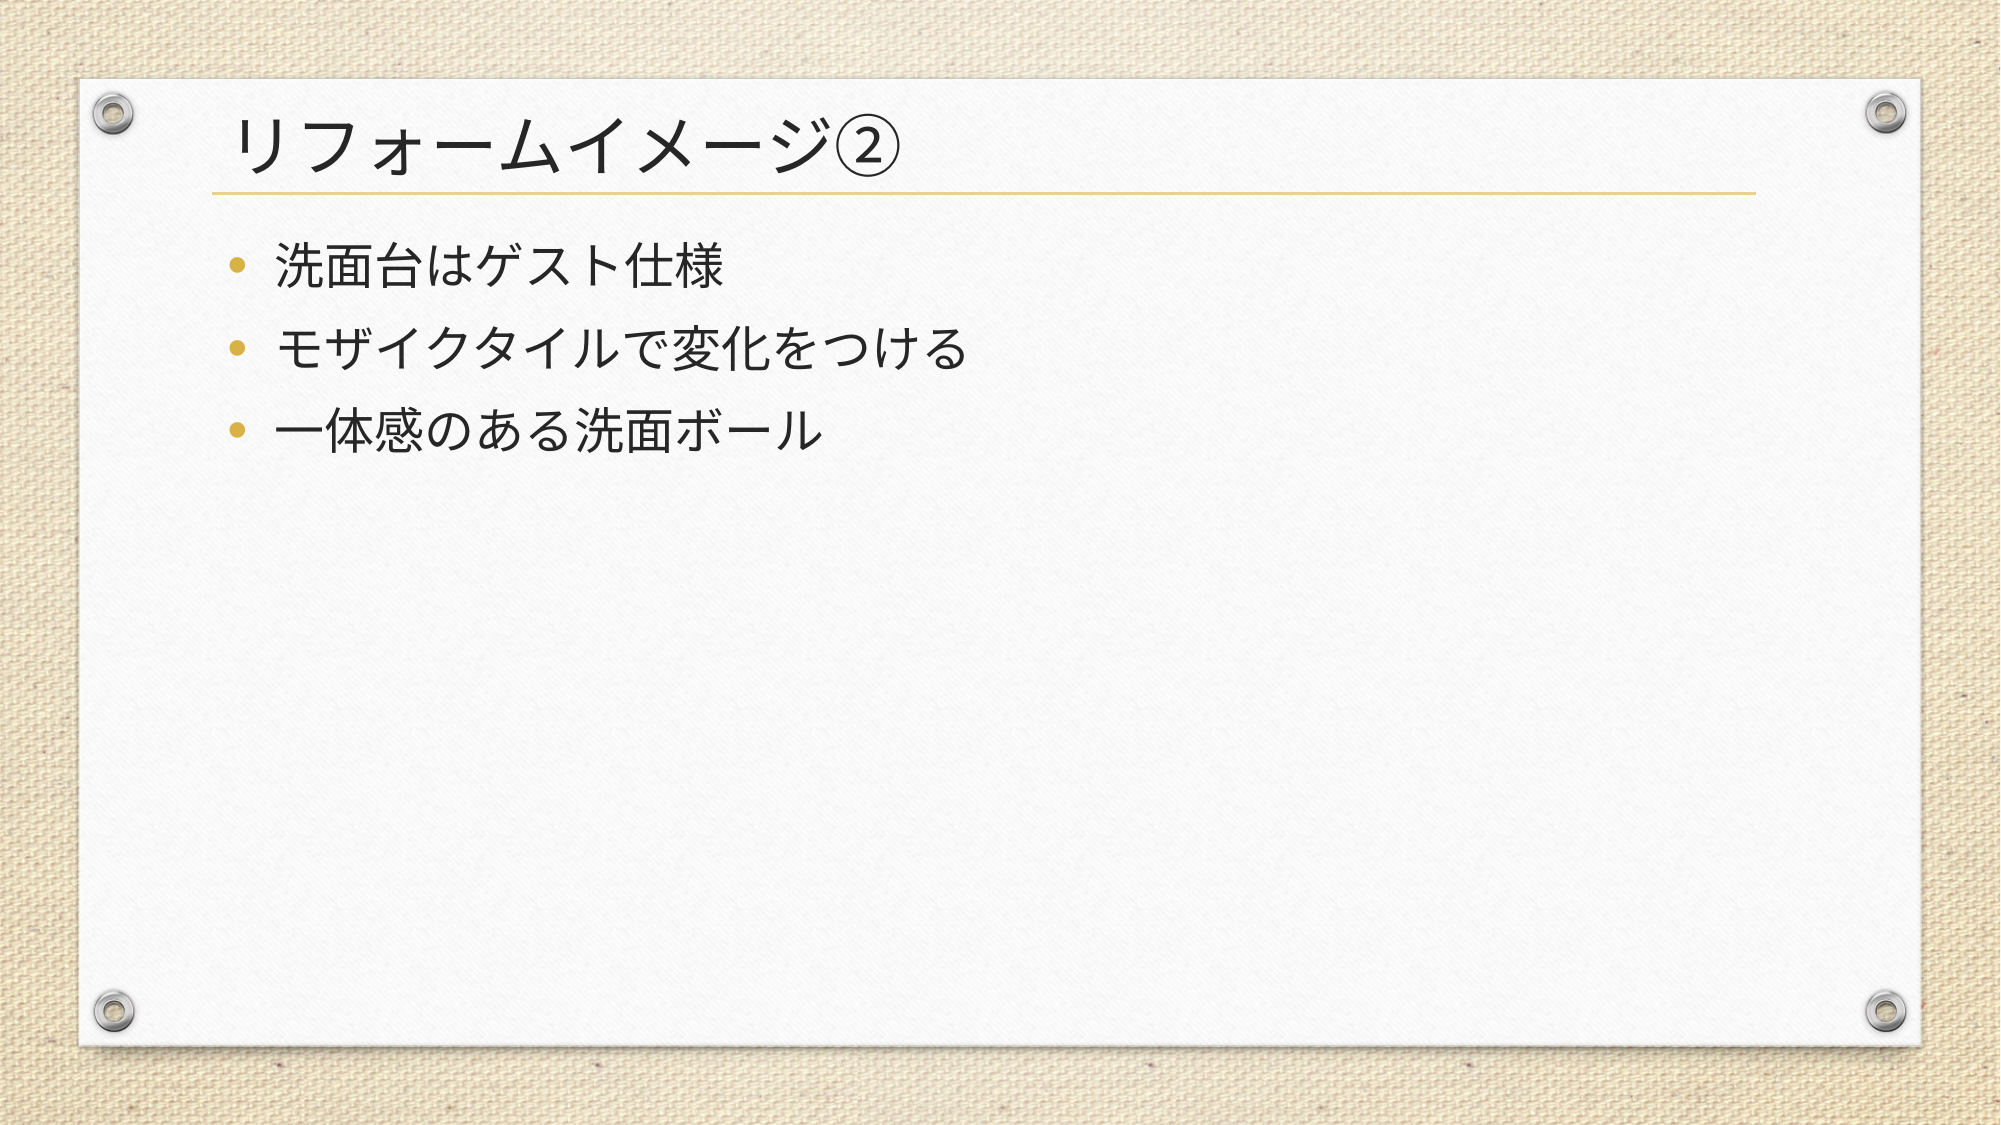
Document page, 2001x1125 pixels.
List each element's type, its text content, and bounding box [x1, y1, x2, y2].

picture [0, 0, 2001, 1125]
title リフォームイメージ② [212, 95, 1788, 193]
list 洗面台はゲスト仕様 モザイクタイルで変化をつける 一体感のある洗面ボール [212, 227, 1788, 964]
